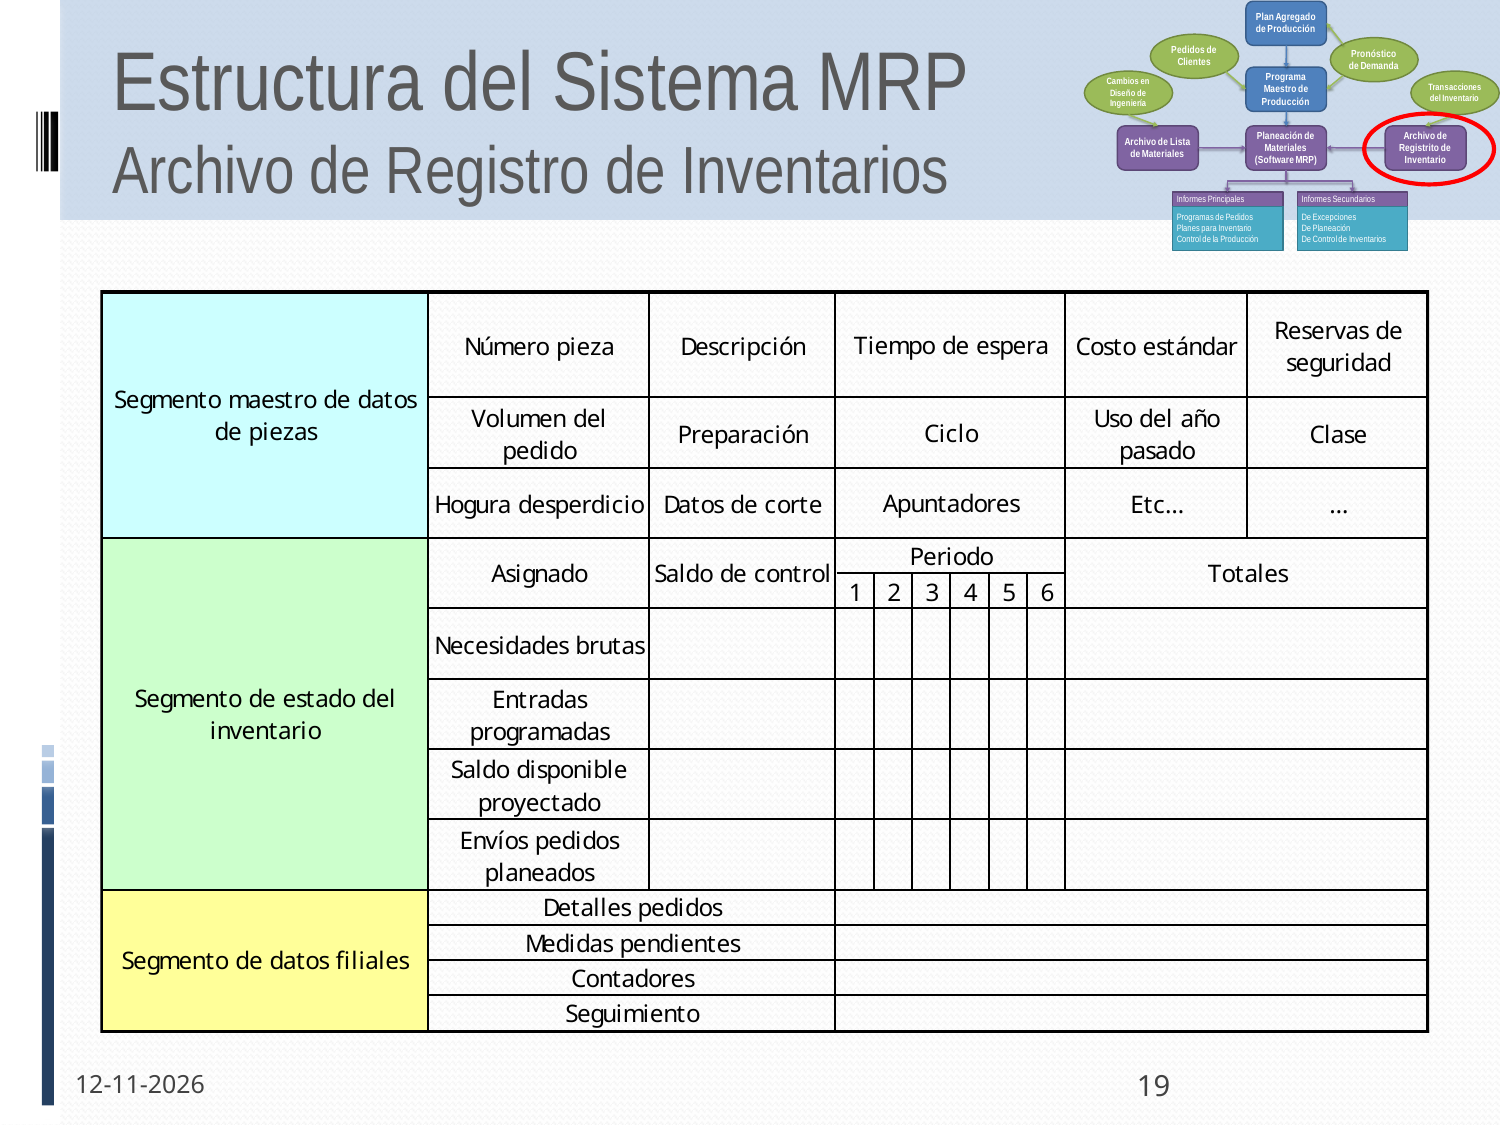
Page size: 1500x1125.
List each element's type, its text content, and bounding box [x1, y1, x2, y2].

slide_number 28 [98, 1042, 243, 1046]
title Estructura del Sistema MRP Archivo de Registro de Inventarios [111, 18, 1075, 207]
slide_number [75, 1042, 243, 1103]
picture [100, 290, 1430, 1033]
slide_number 19 [1045, 1047, 1171, 1107]
picture [1082, 0, 1500, 252]
